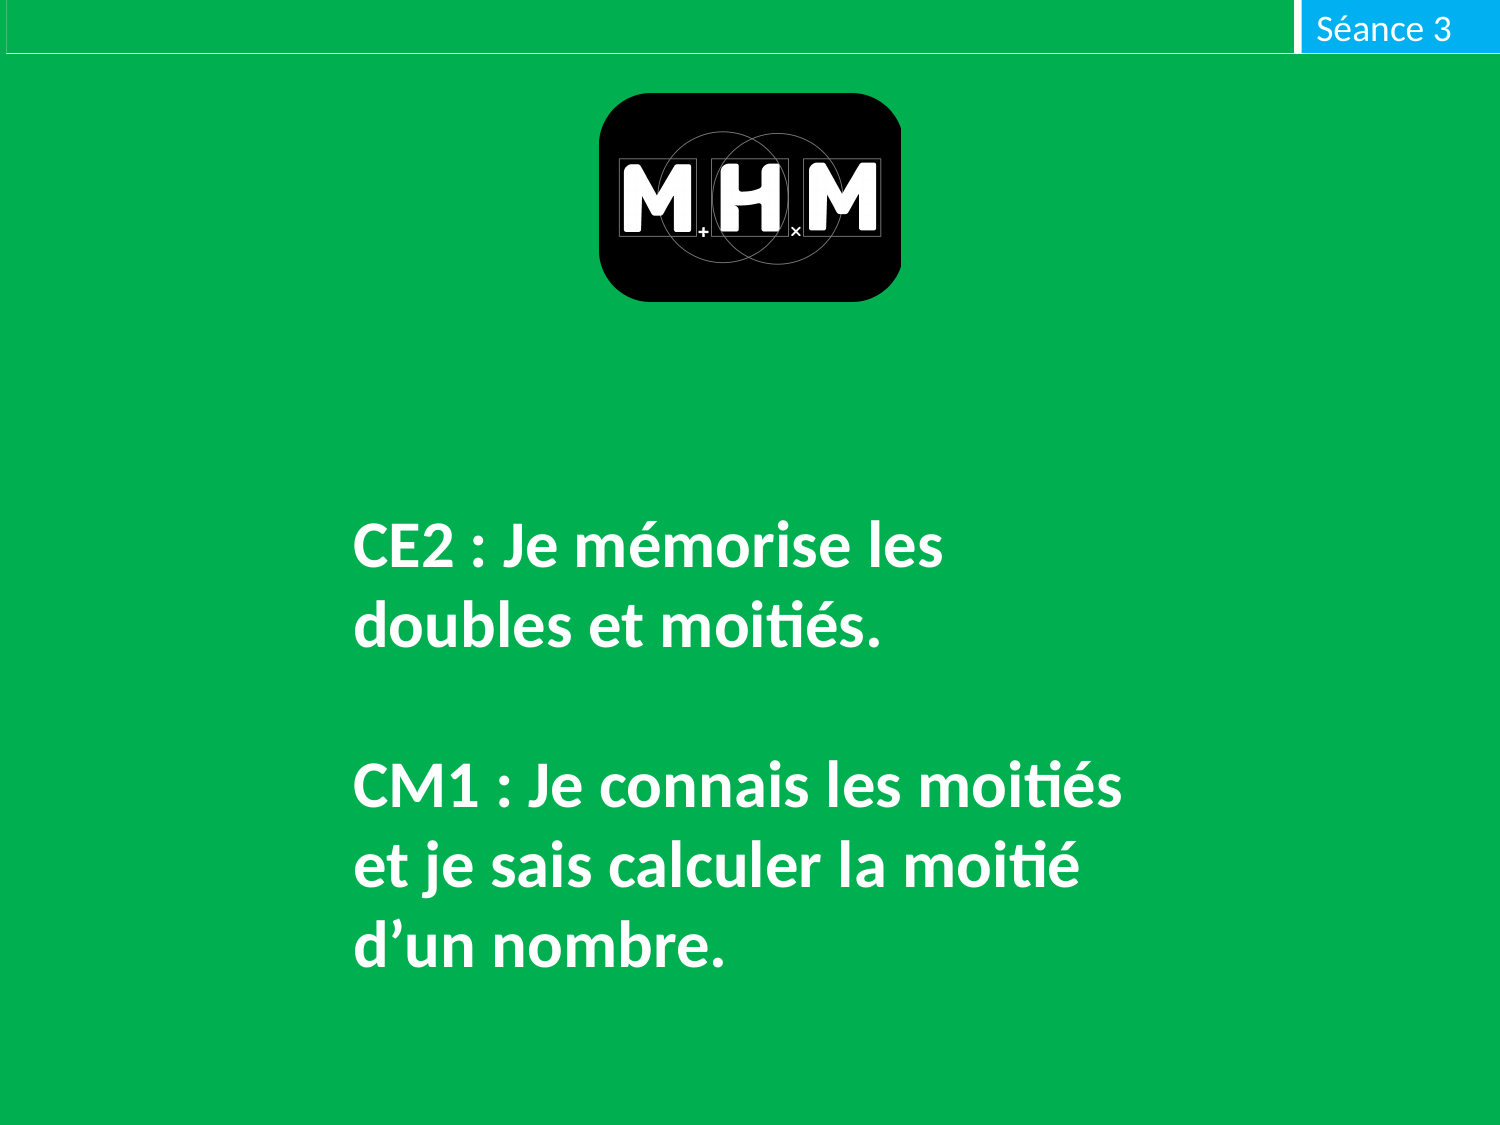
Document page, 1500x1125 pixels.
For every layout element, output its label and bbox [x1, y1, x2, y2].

text_box [0, 53, 1500, 1125]
